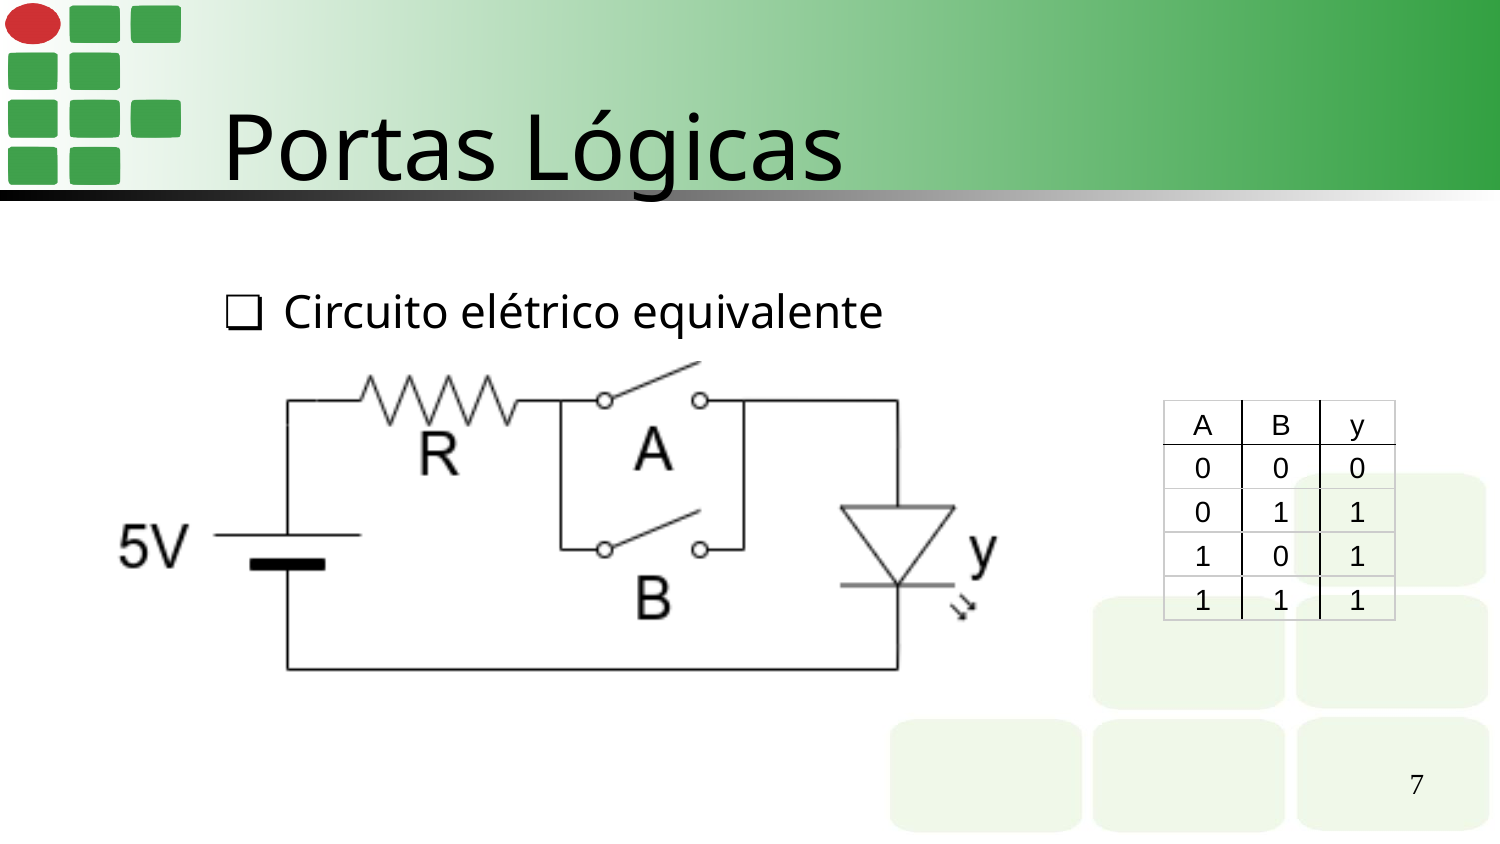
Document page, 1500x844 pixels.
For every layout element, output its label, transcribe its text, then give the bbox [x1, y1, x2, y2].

text_box Circuito elétrico equivalente [193, 248, 1469, 333]
table_cell 0 [1321, 445, 1394, 488]
slide_number ‹#› [1075, 768, 1425, 827]
table_cell 1 [1321, 577, 1394, 619]
table_cell 1 [1321, 489, 1394, 531]
table_cell 1 [1243, 577, 1319, 619]
table_cell 1 [1165, 577, 1241, 619]
table_cell 1 [1243, 489, 1319, 531]
picture [104, 361, 1495, 835]
picture [5, 3, 181, 185]
table_cell 0 [1243, 445, 1319, 488]
table_header y [1321, 401, 1394, 444]
table_cell 0 [1165, 445, 1241, 488]
table_header A [1165, 401, 1241, 444]
table_header B [1243, 401, 1319, 444]
table_cell 1 [1321, 533, 1394, 575]
table_cell 1 [1165, 533, 1241, 575]
table_cell 0 [1165, 489, 1241, 531]
table_cell 0 [1243, 533, 1319, 575]
text_box Portas Lógicas [206, 26, 1468, 207]
